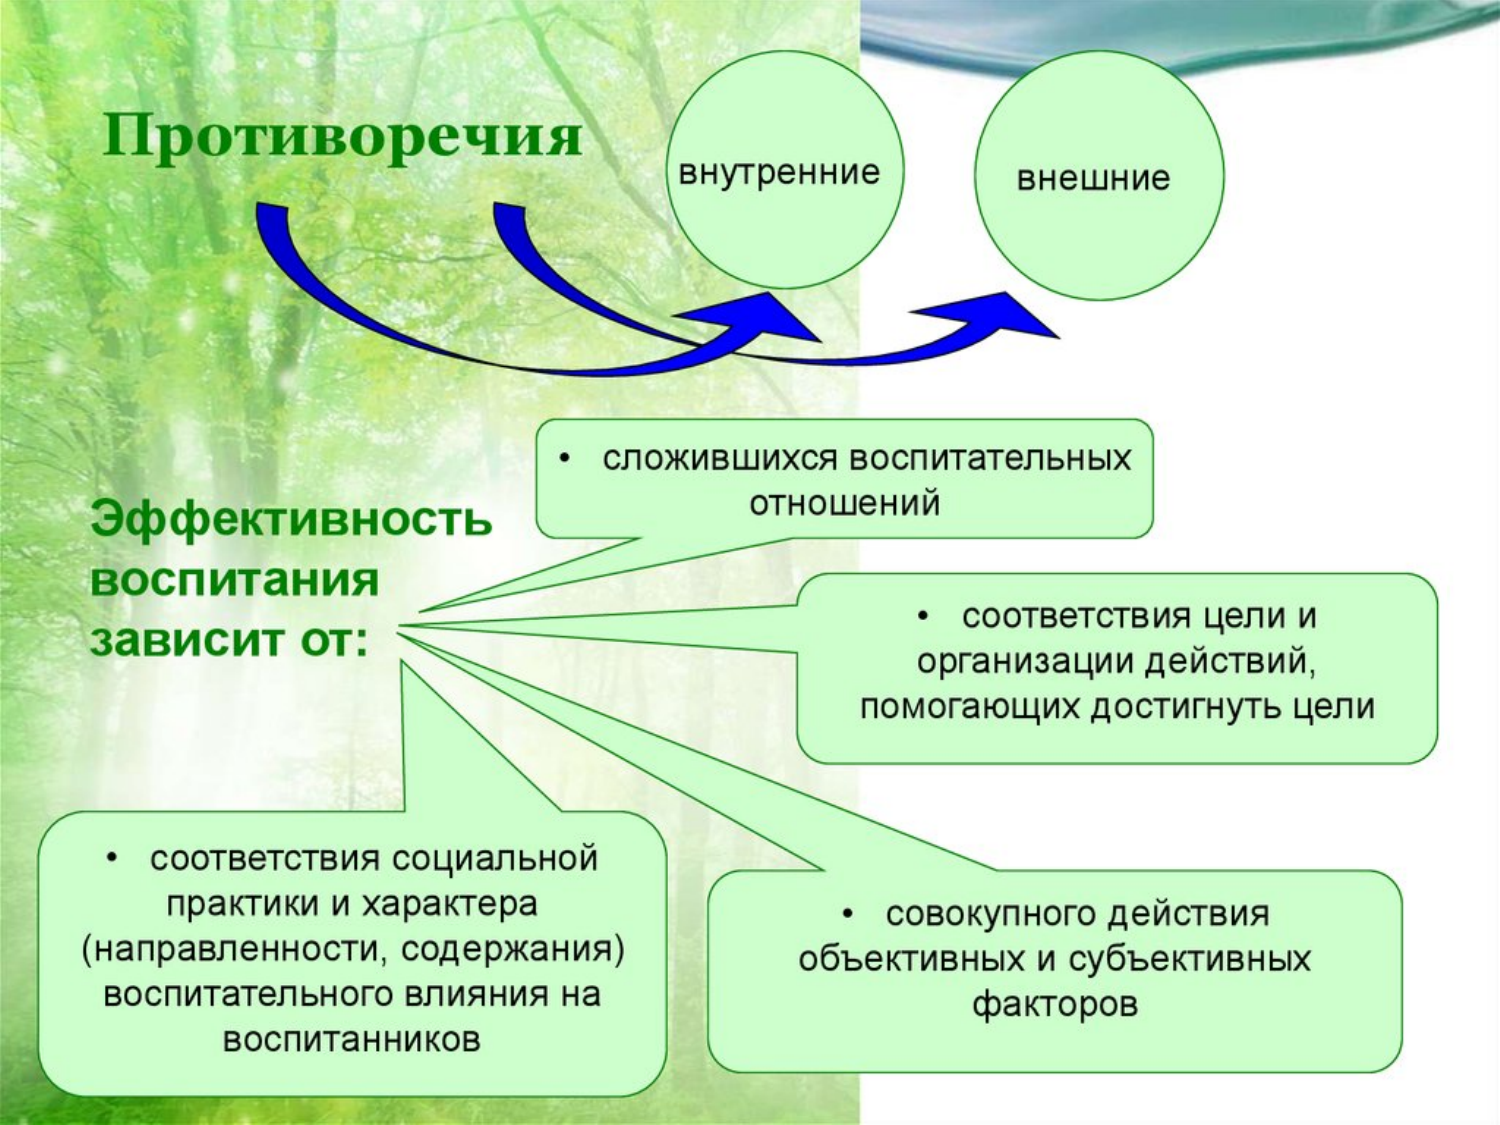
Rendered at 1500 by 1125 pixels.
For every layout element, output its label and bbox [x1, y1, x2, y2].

list [0, 0, 1500, 1125]
